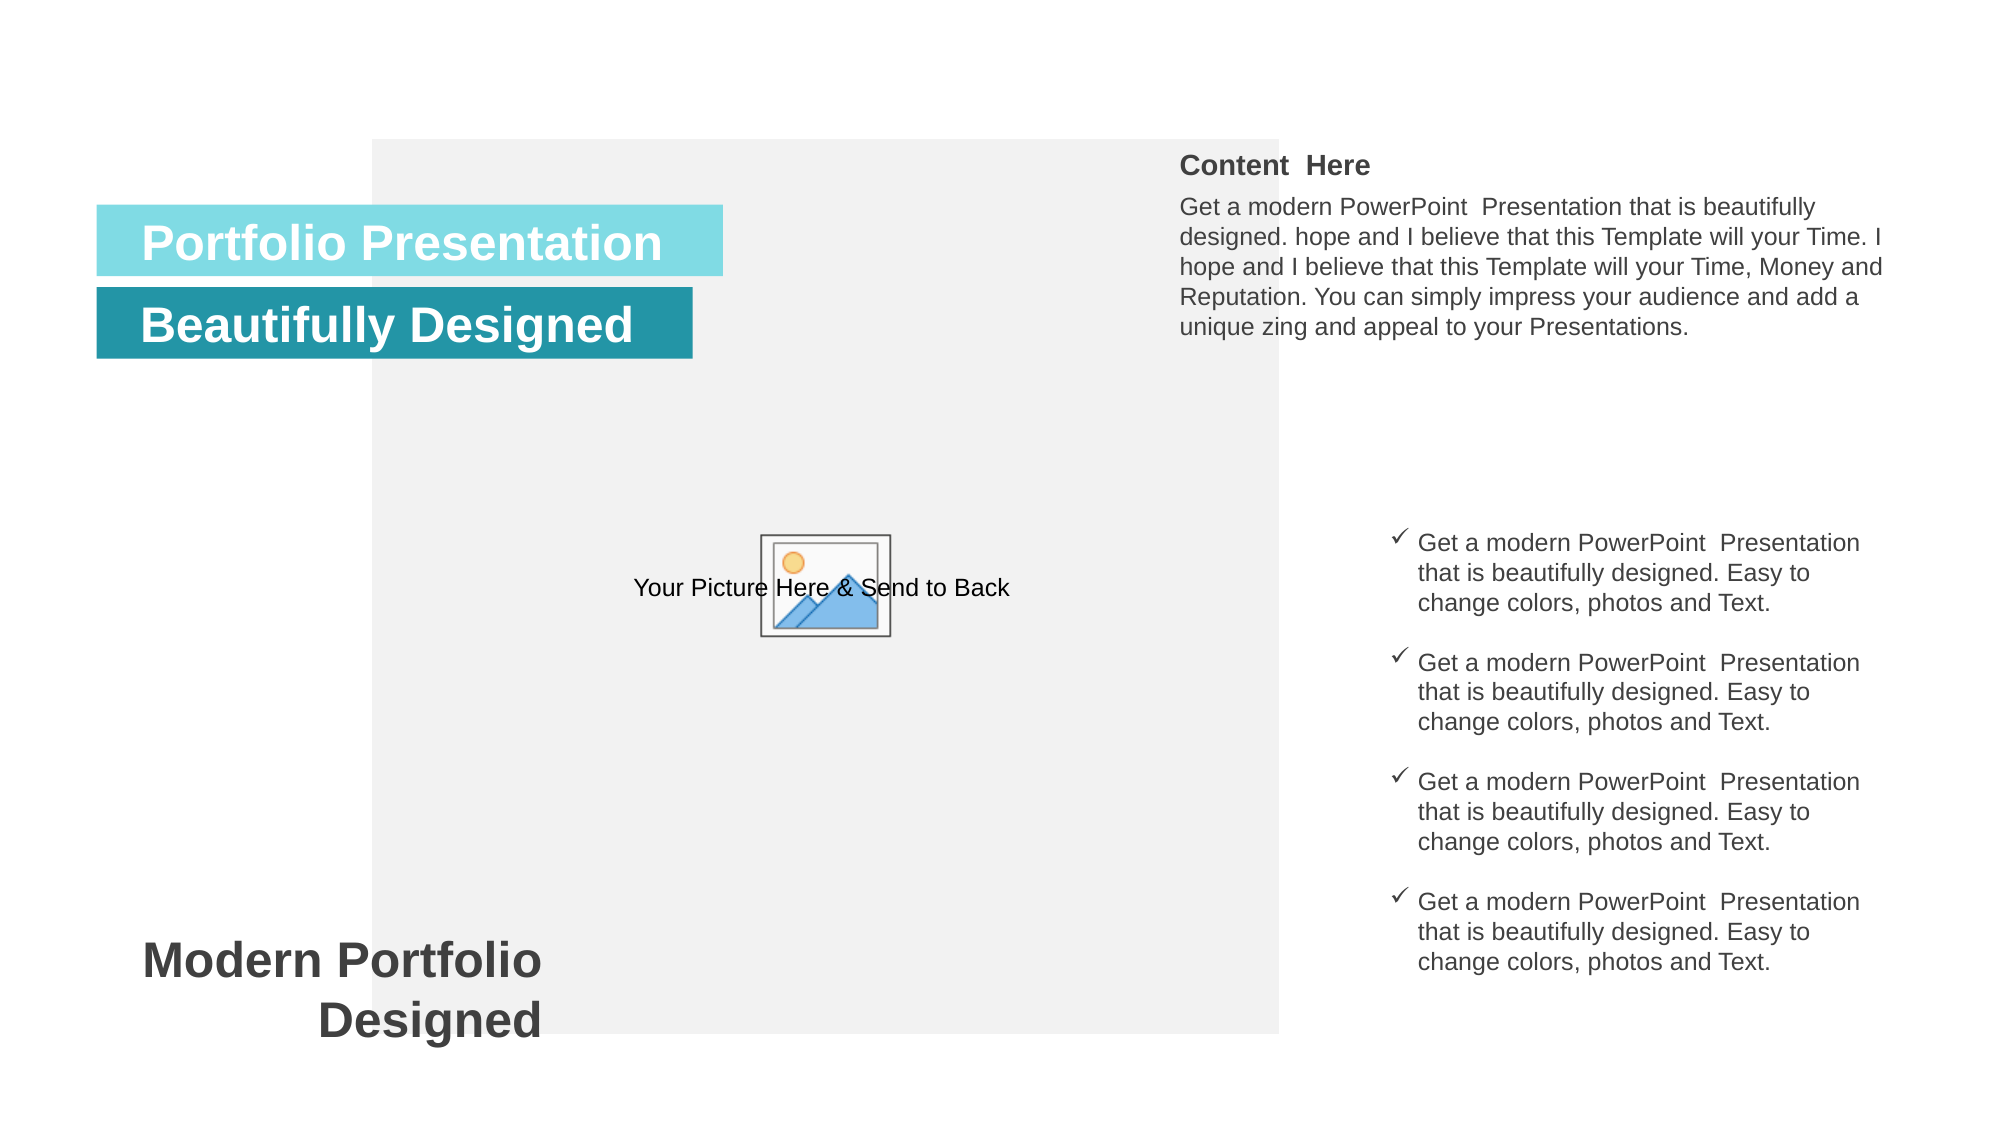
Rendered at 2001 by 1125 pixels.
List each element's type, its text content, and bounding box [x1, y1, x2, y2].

picture [371, 138, 1280, 1034]
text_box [1179, 138, 1904, 350]
text_box Beautifully Designed [96, 287, 371, 359]
text_box Portfolio Presentation [96, 204, 371, 277]
text_box Modern Portfolio Designed [124, 920, 558, 1055]
text_box Get a modern PowerPoint Presentation that is beautifully designed. Easy to change colors, photos and Text. Get a modern PowerPoint Presentation that is beautifully designed. Easy to change colors, photos and Text. Get a modern PowerPoint Presentation that is beautifully designed. Easy to change colors, photos and Text. Get a modern PowerPoint Presentation that is beautifully designed. Easy to change colors, photos and Text. [1389, 518, 1904, 983]
